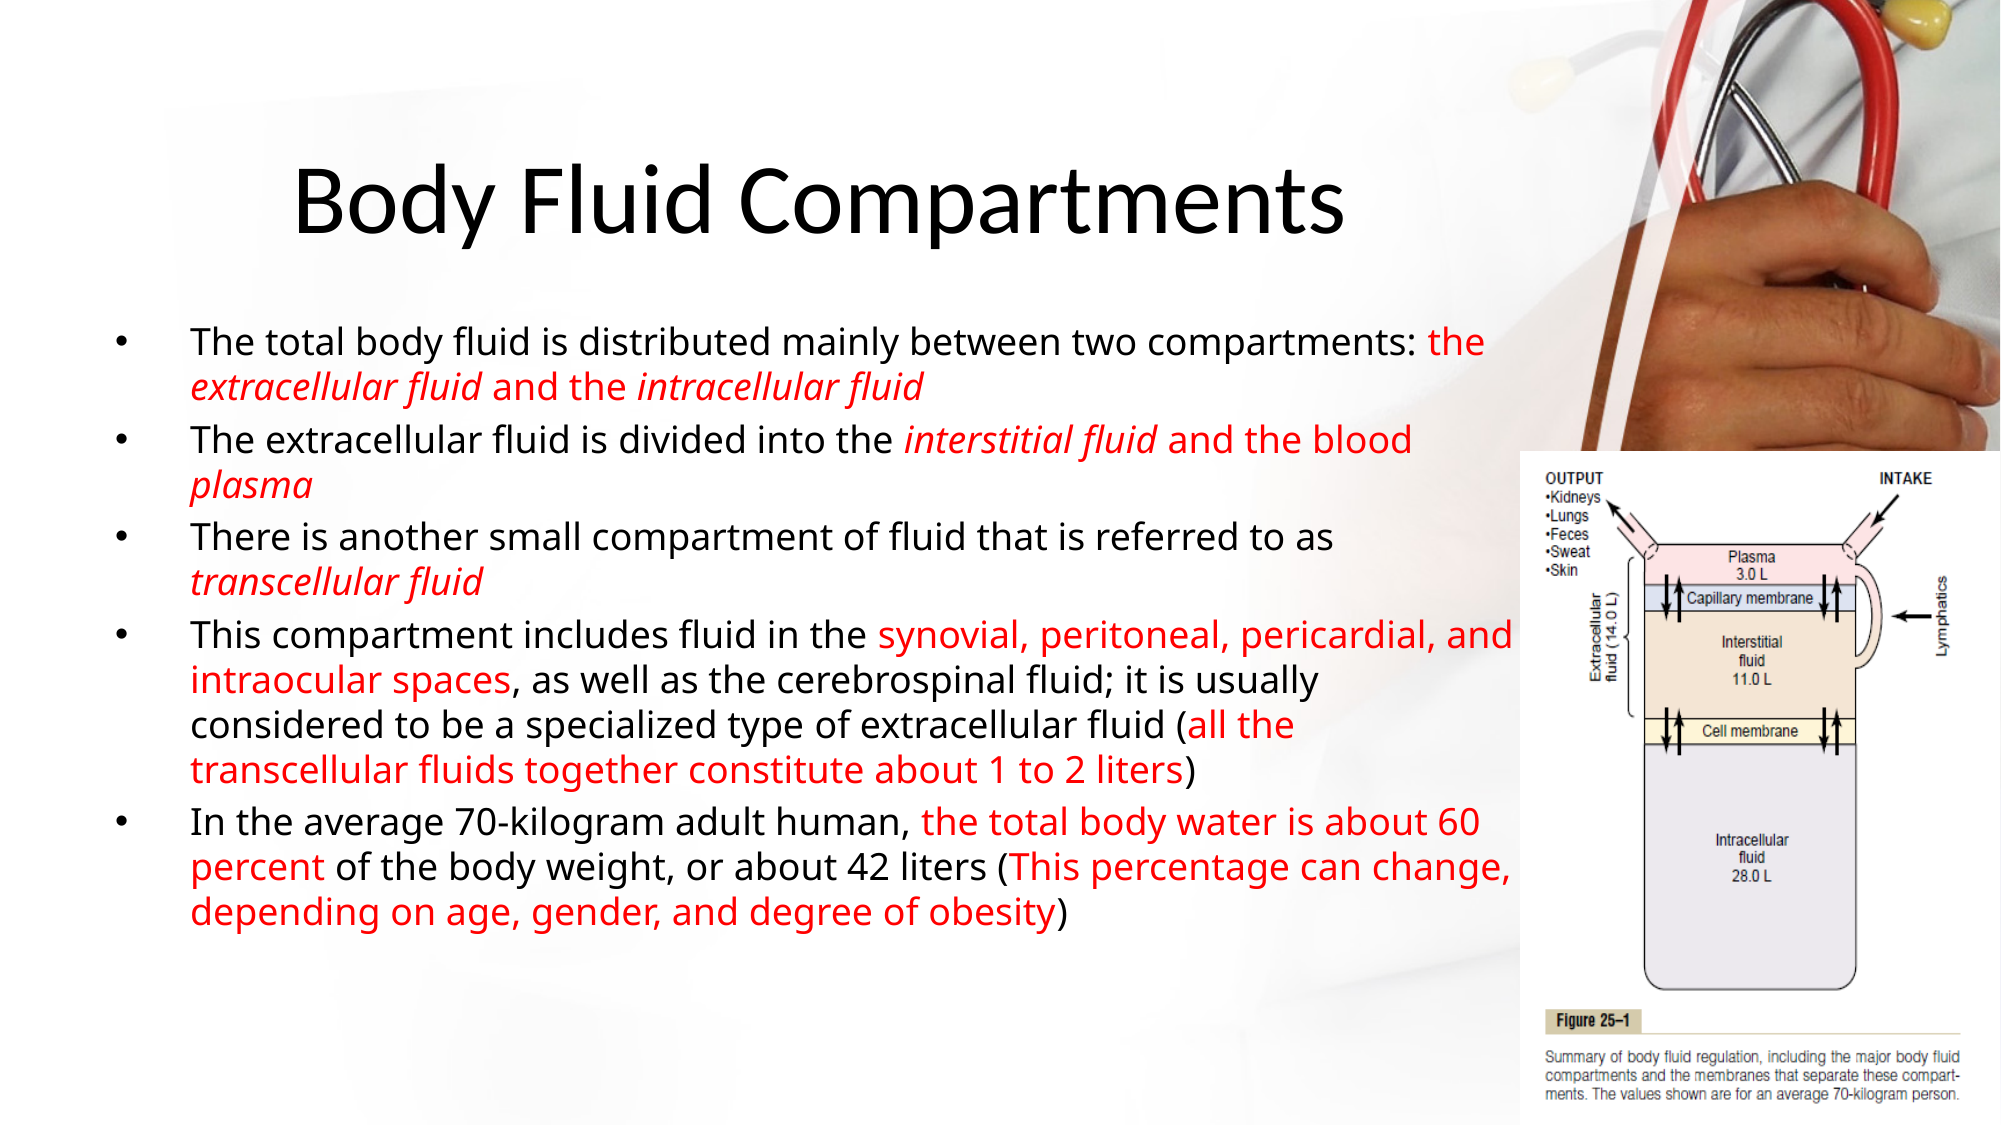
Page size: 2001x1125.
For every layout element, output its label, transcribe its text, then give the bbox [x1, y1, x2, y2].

title Body Fluid Compartments [99, 110, 1540, 278]
picture [0, 0, 2001, 1125]
list The total body fluid is distributed mainly between two compartments: the extracellular fluid and the intracellular fluid The extracellular fluid is divided into the interstitial fluid and the blood plasma There is another small compartment of fluid that is referred to as transcellular fluid This compartment includes fluid in the synovial, peritoneal, pericardial, and intraocular spaces, as well as the cerebrospinal fluid; it is usually considered to be a specialized type of extracellular fluid (all the transcellular fluids together constitute about 1 to 2 liters) In the average 70-kilogram adult human, the total body water is about 60 percent of the body weight, or about 42 liters (This percentage can change, depending on age, gender, and degree of obesity) [100, 310, 1537, 1043]
